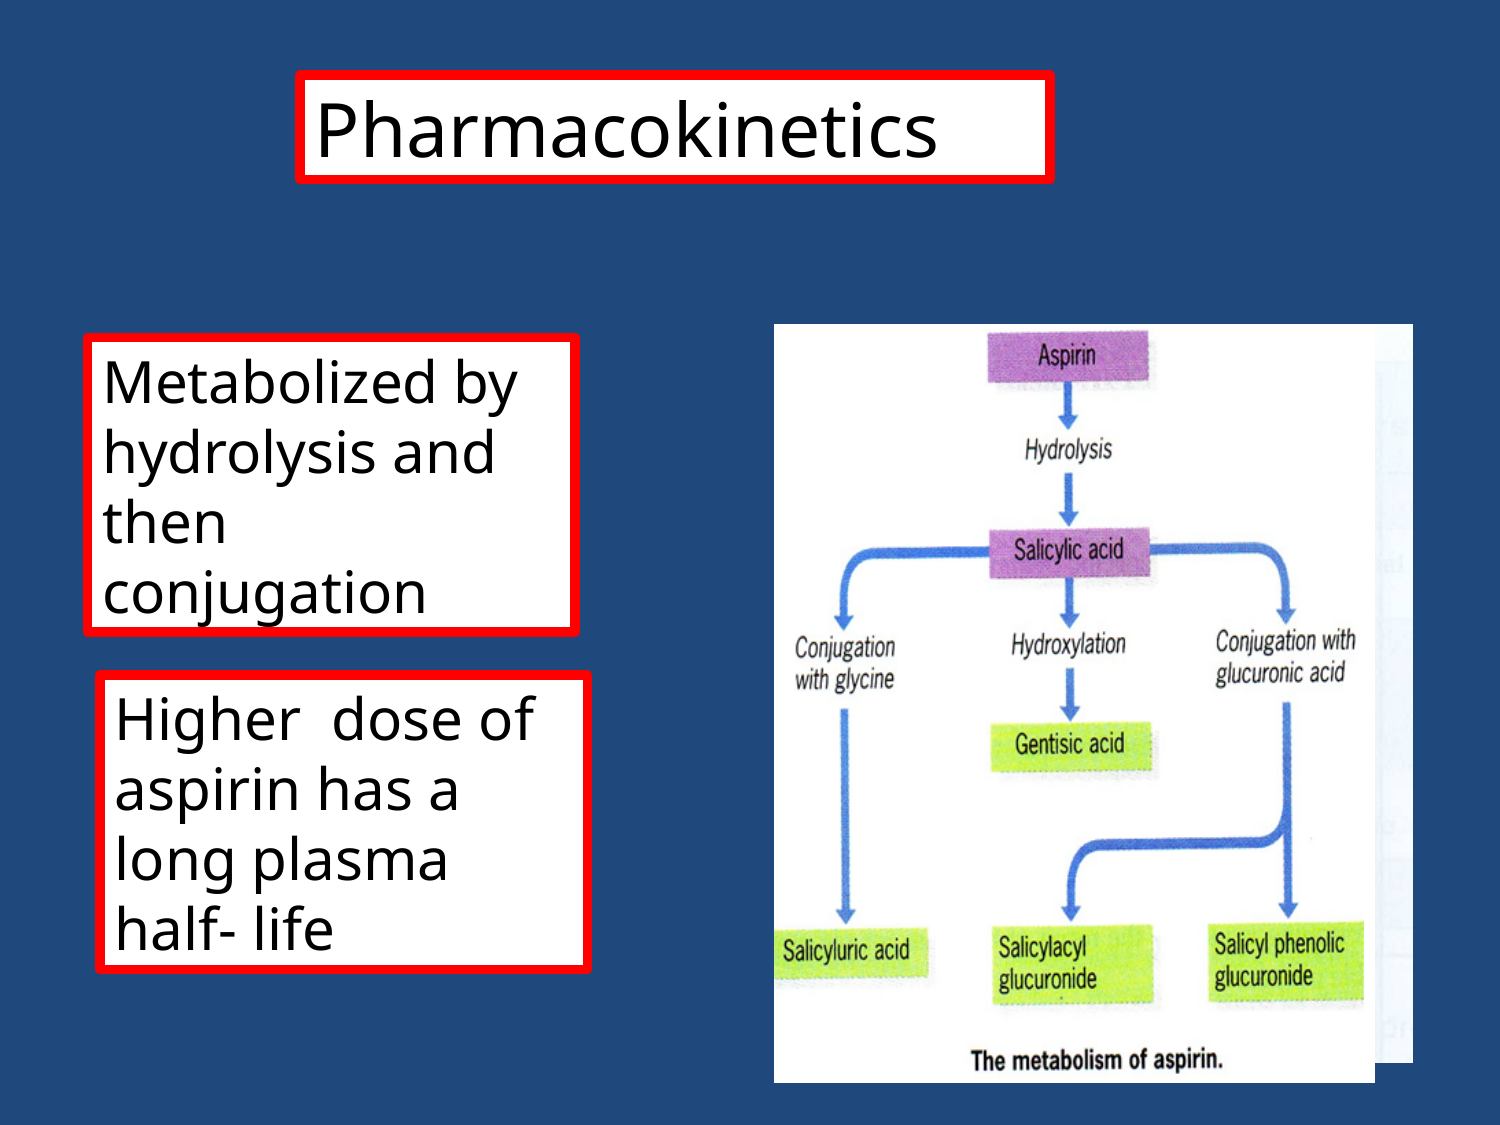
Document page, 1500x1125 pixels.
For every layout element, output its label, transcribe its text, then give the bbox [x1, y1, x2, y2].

text_box Metabolized by hydrolysis and then conjugation [87, 337, 575, 633]
text_box Higher dose of aspirin has a long plasma half- life [99, 674, 588, 970]
picture [774, 324, 1413, 1083]
text_box Pharmacokinetics [299, 74, 1050, 180]
